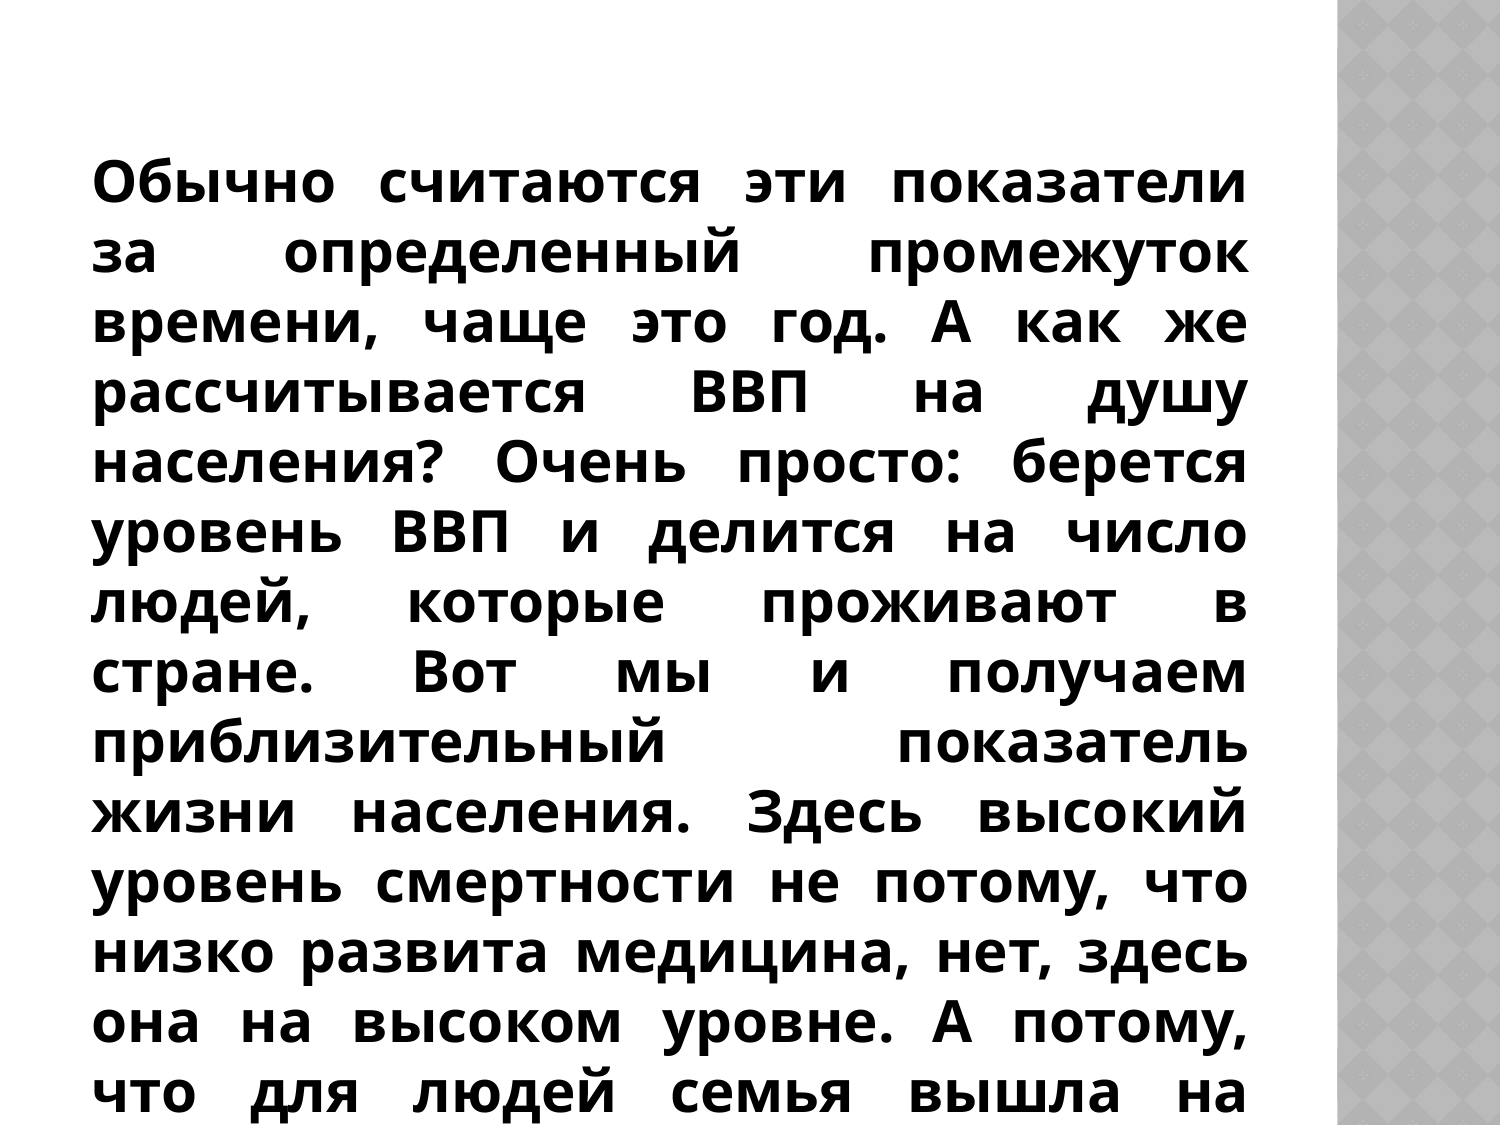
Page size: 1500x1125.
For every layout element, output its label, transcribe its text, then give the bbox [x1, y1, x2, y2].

list Обычно считаются эти показатели за определенный промежуток времени, чаще это год. А как же рассчитывается ВВП на душу населения? Очень просто: берется уровень ВВП и делится на число людей, которые проживают в стране. Вот мы и получаем приблизительный показатель жизни населения. Здесь высокий уровень смертности не потому, что низко развита медицина, нет, здесь она на высоком уровне. А потому, что для людей семья вышла на второстепенные позиции, главное – это карьера, устроиться в обществе. Отсюда люди меньше заключают браков и вывод: получаем низкую рождаемость. Так же они характеризуются тем, что большинство людей занято в сфере услуг. [76, 137, 1265, 1044]
